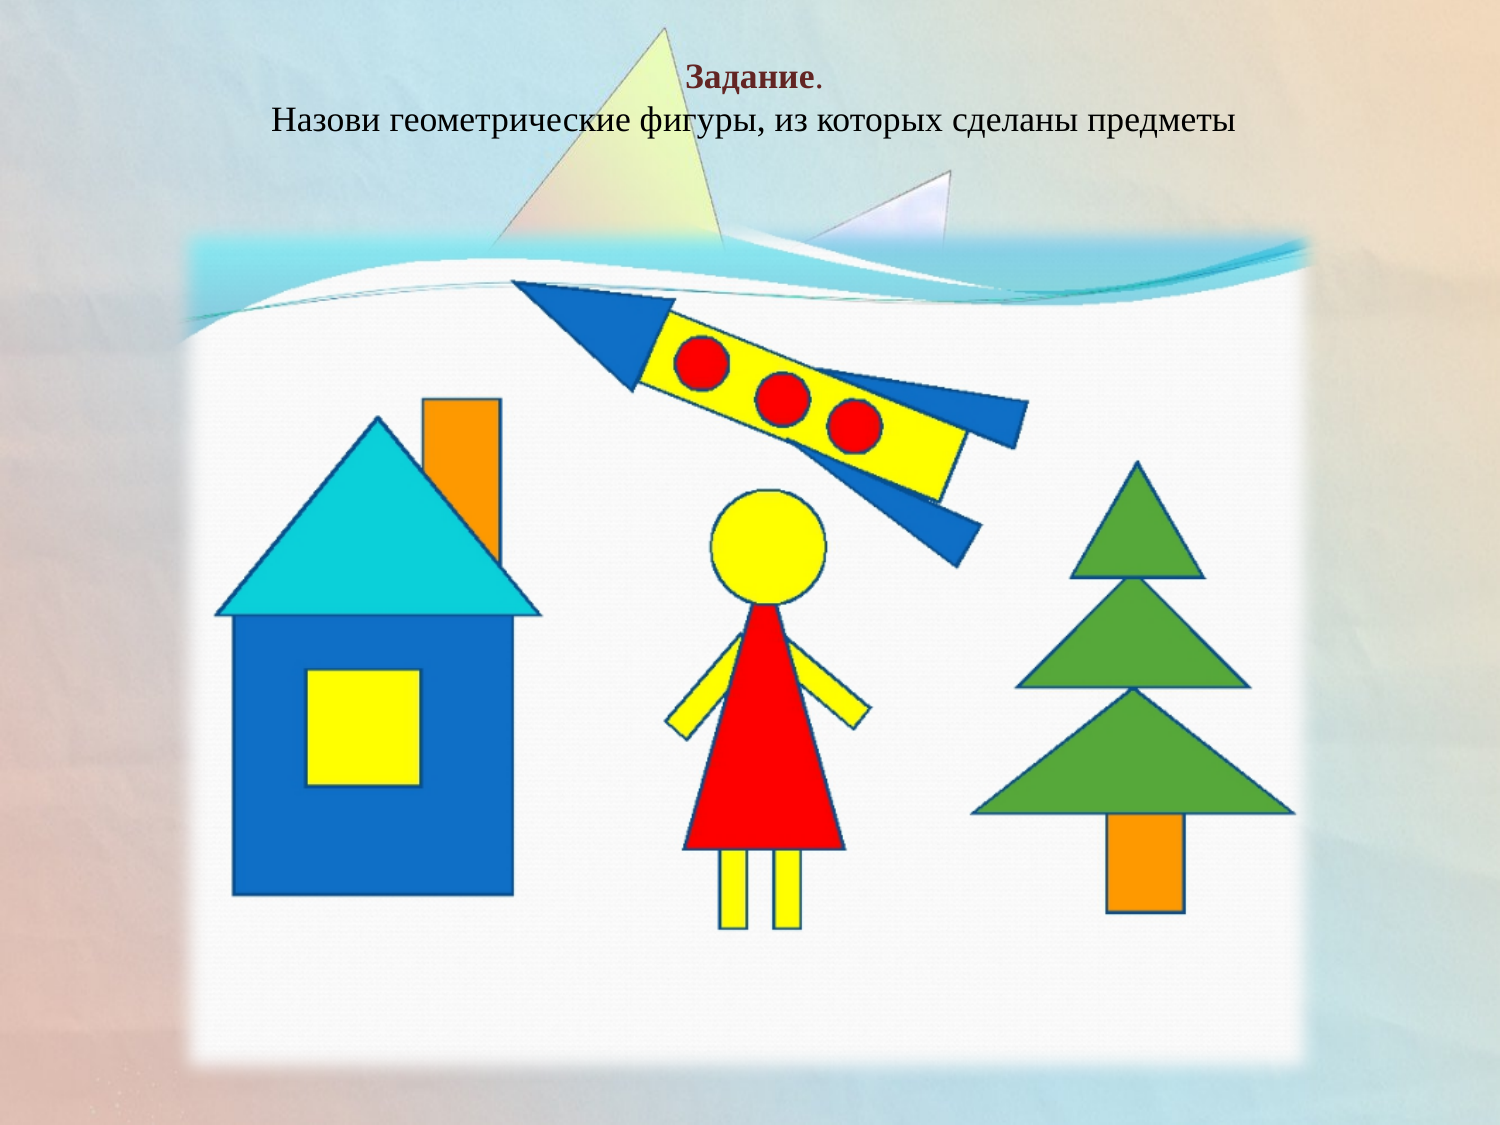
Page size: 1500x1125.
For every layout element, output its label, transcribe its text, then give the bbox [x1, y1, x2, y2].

picture [0, 0, 1500, 1125]
title Задание. Назови геометрические фигуры, из которых сделаны предметы [75, 45, 1425, 233]
